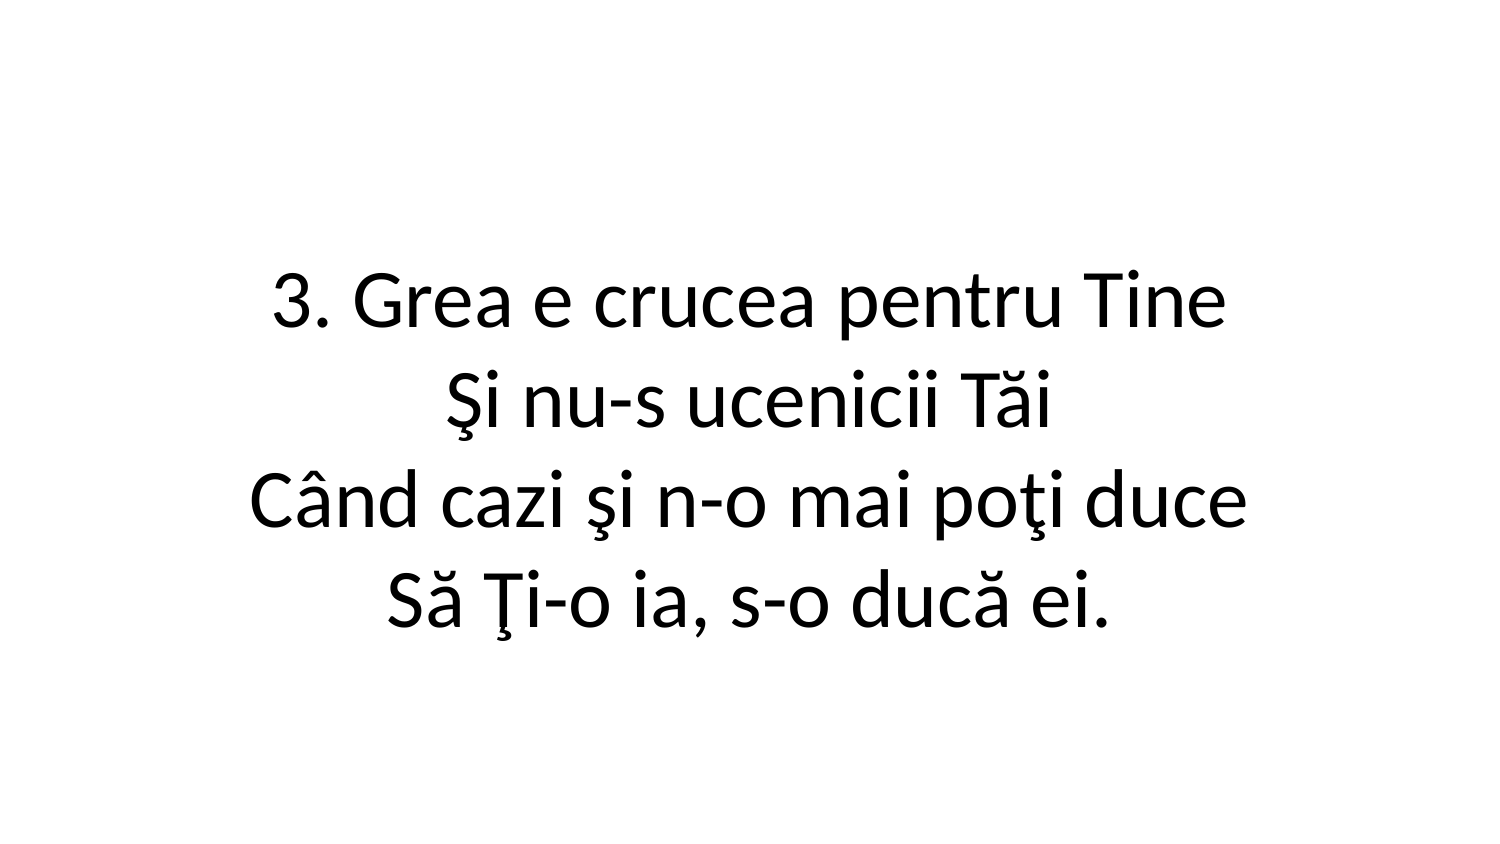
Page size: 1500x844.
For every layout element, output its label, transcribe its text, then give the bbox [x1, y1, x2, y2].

text_box 3. Grea e crucea pentru Tine Şi nu-s ucenicii Tăi Când cazi şi n-o mai poţi duce Să Ţi-o ia, s-o ducă ei. [234, 192, 1265, 652]
